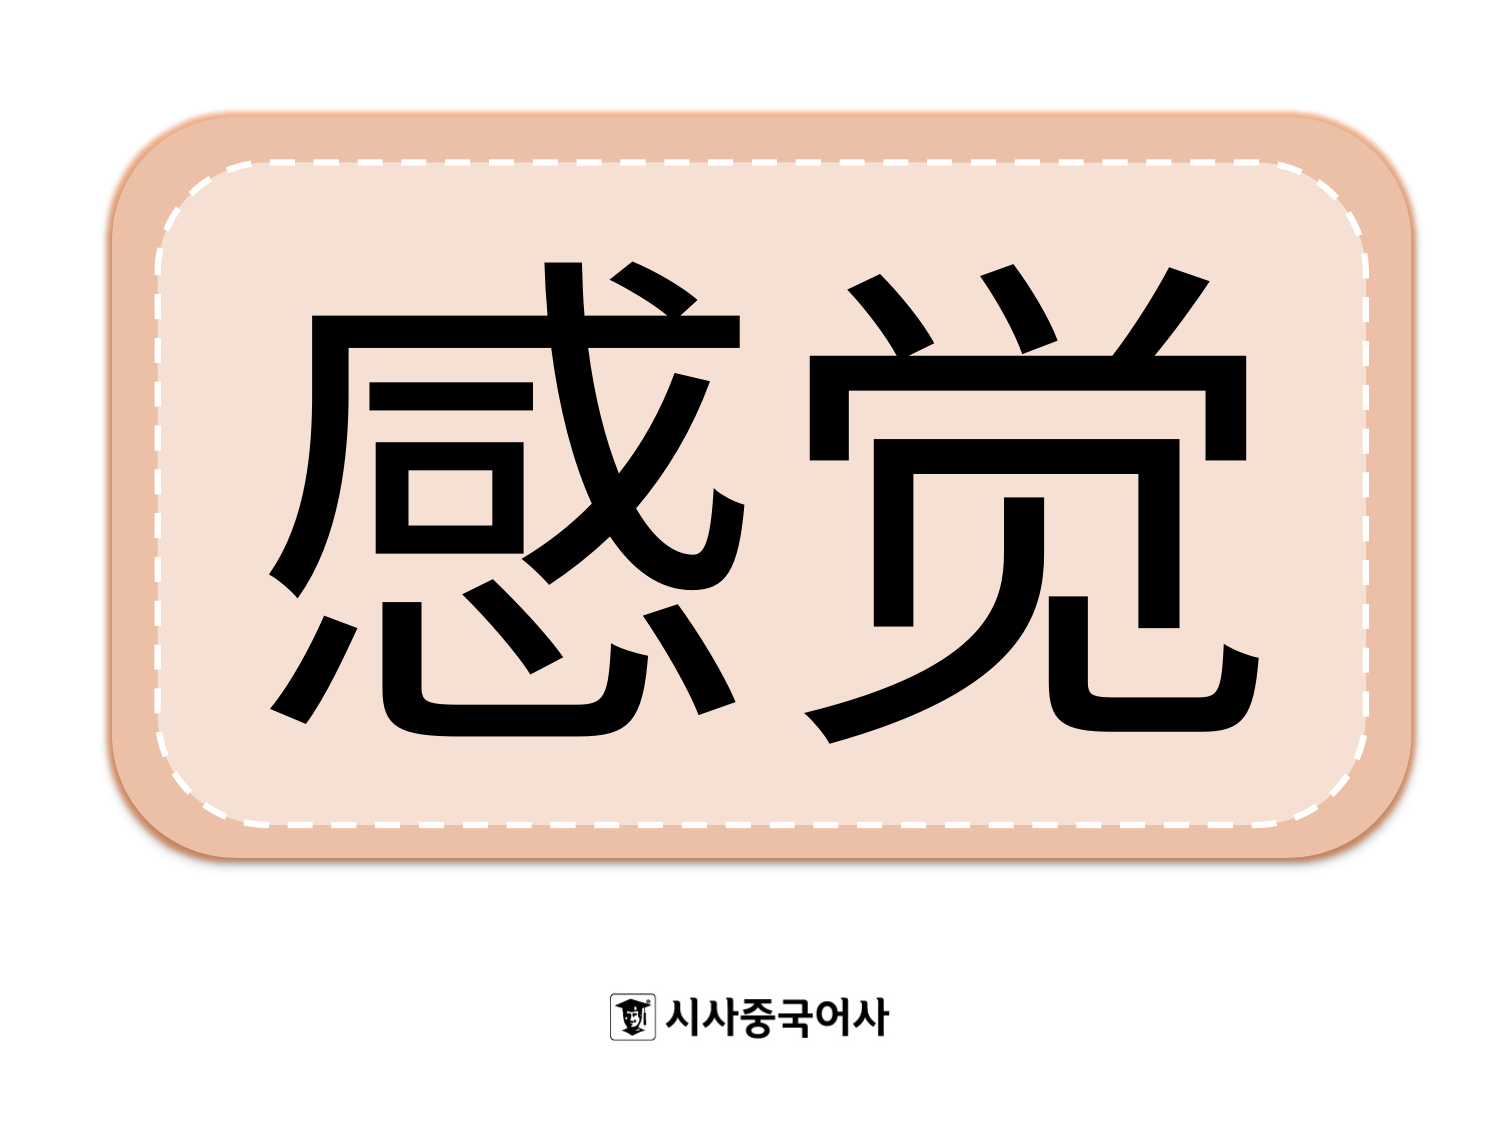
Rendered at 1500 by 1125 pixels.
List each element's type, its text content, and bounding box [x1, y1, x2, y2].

picture [602, 987, 898, 1047]
text_box 感觉 [162, 160, 1371, 824]
